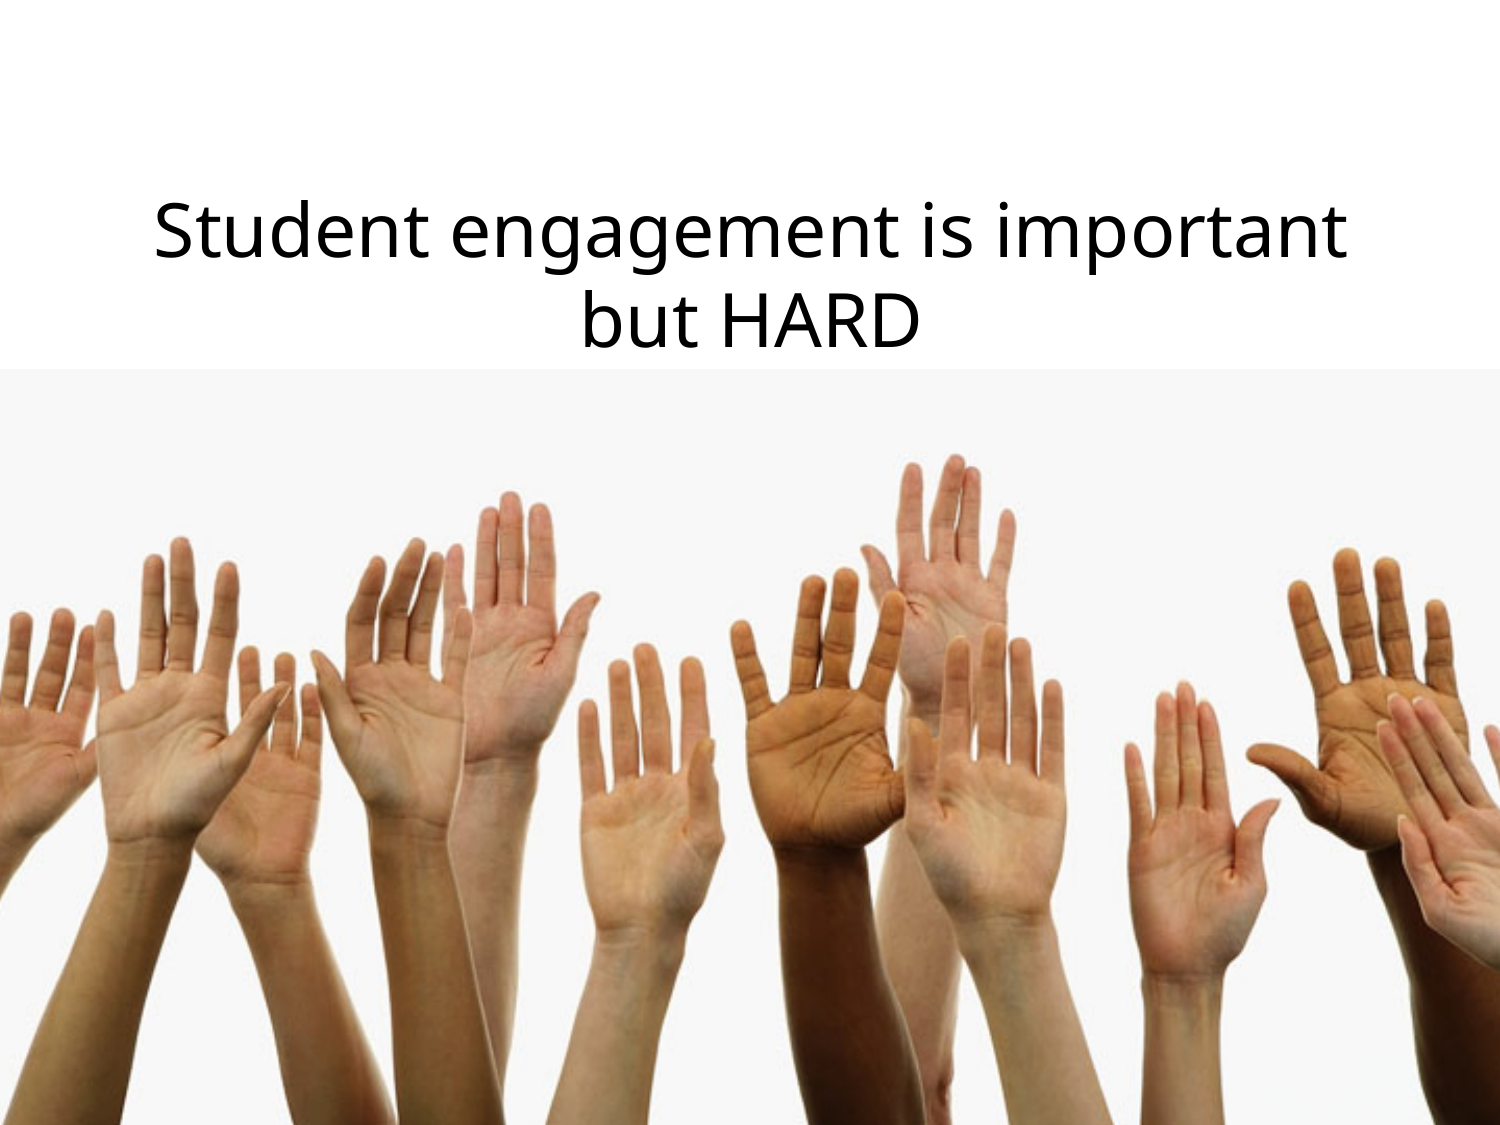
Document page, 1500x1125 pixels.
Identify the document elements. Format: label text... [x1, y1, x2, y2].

picture [0, 369, 1500, 1125]
title Student engagement is important but HARD [1, 178, 1500, 367]
